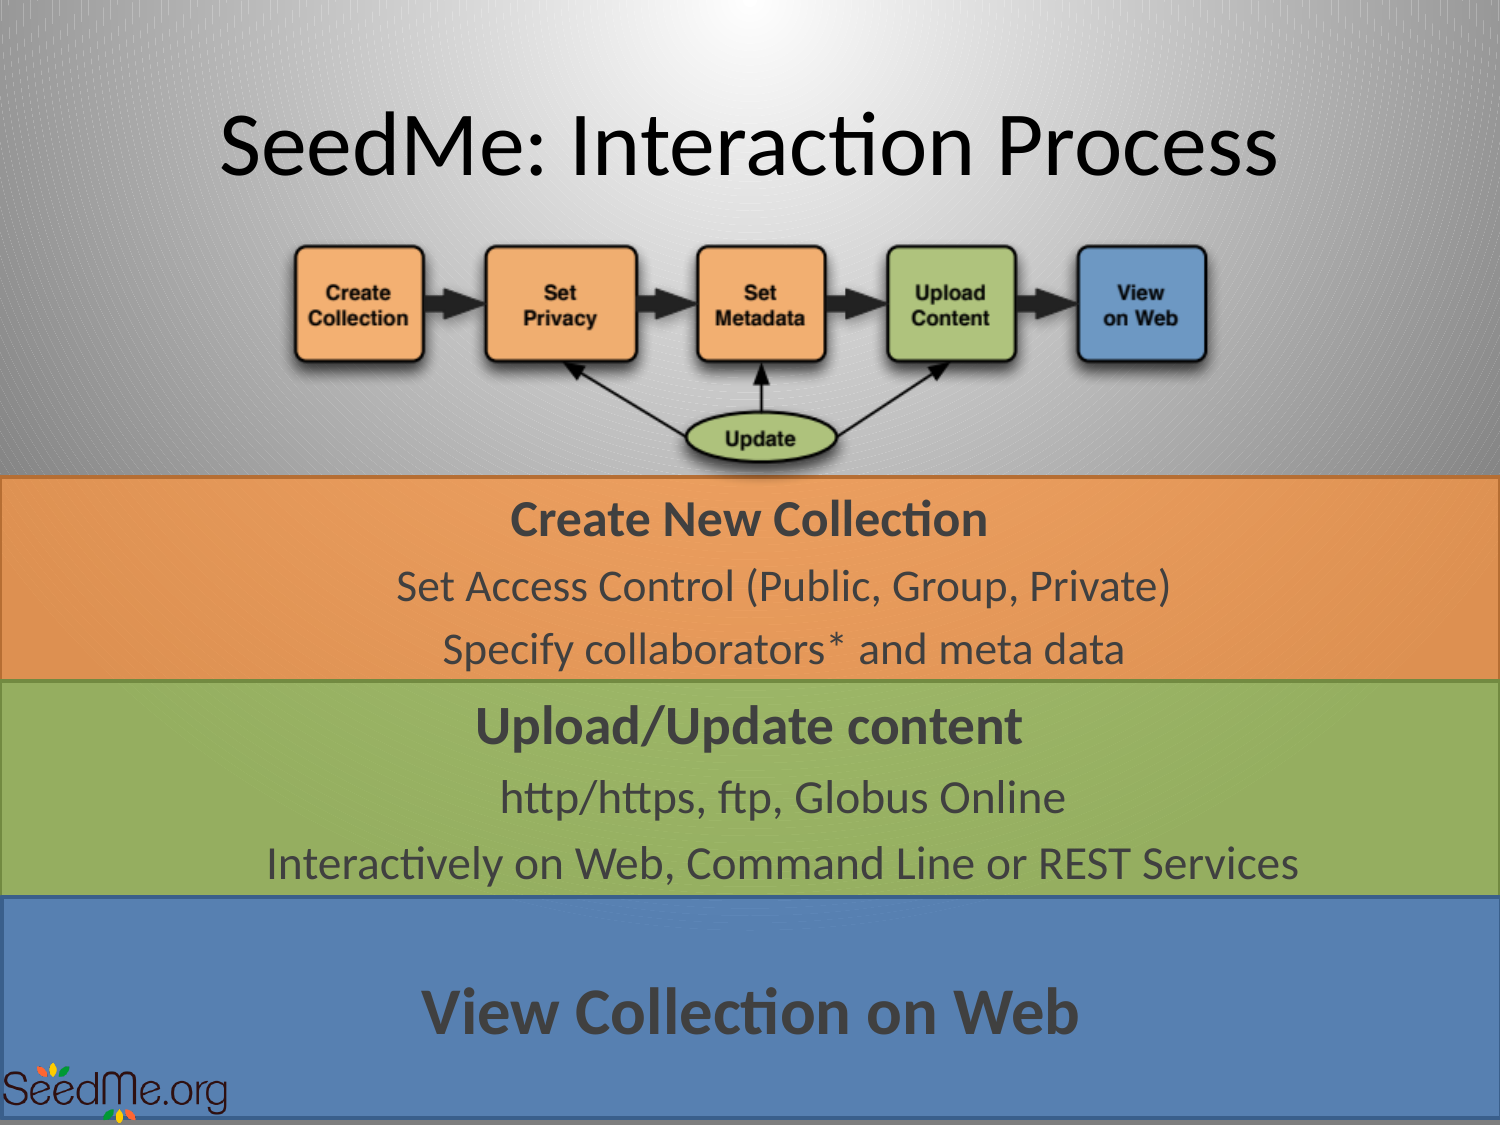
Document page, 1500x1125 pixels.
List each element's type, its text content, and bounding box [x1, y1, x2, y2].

text_box Create New Collection Set Access Control (Public, Group, Private) Specify collaborators* and meta data [0, 475, 1500, 679]
text_box View Collection on Web [0, 895, 1500, 1120]
title SeedMe: Interaction Process [75, 45, 1425, 233]
text_box Upload/Update content http/https, ftp, Globus Online Interactively on Web, Command Line or REST Services [0, 679, 1500, 895]
picture [272, 232, 1226, 492]
picture [1, 1060, 227, 1124]
